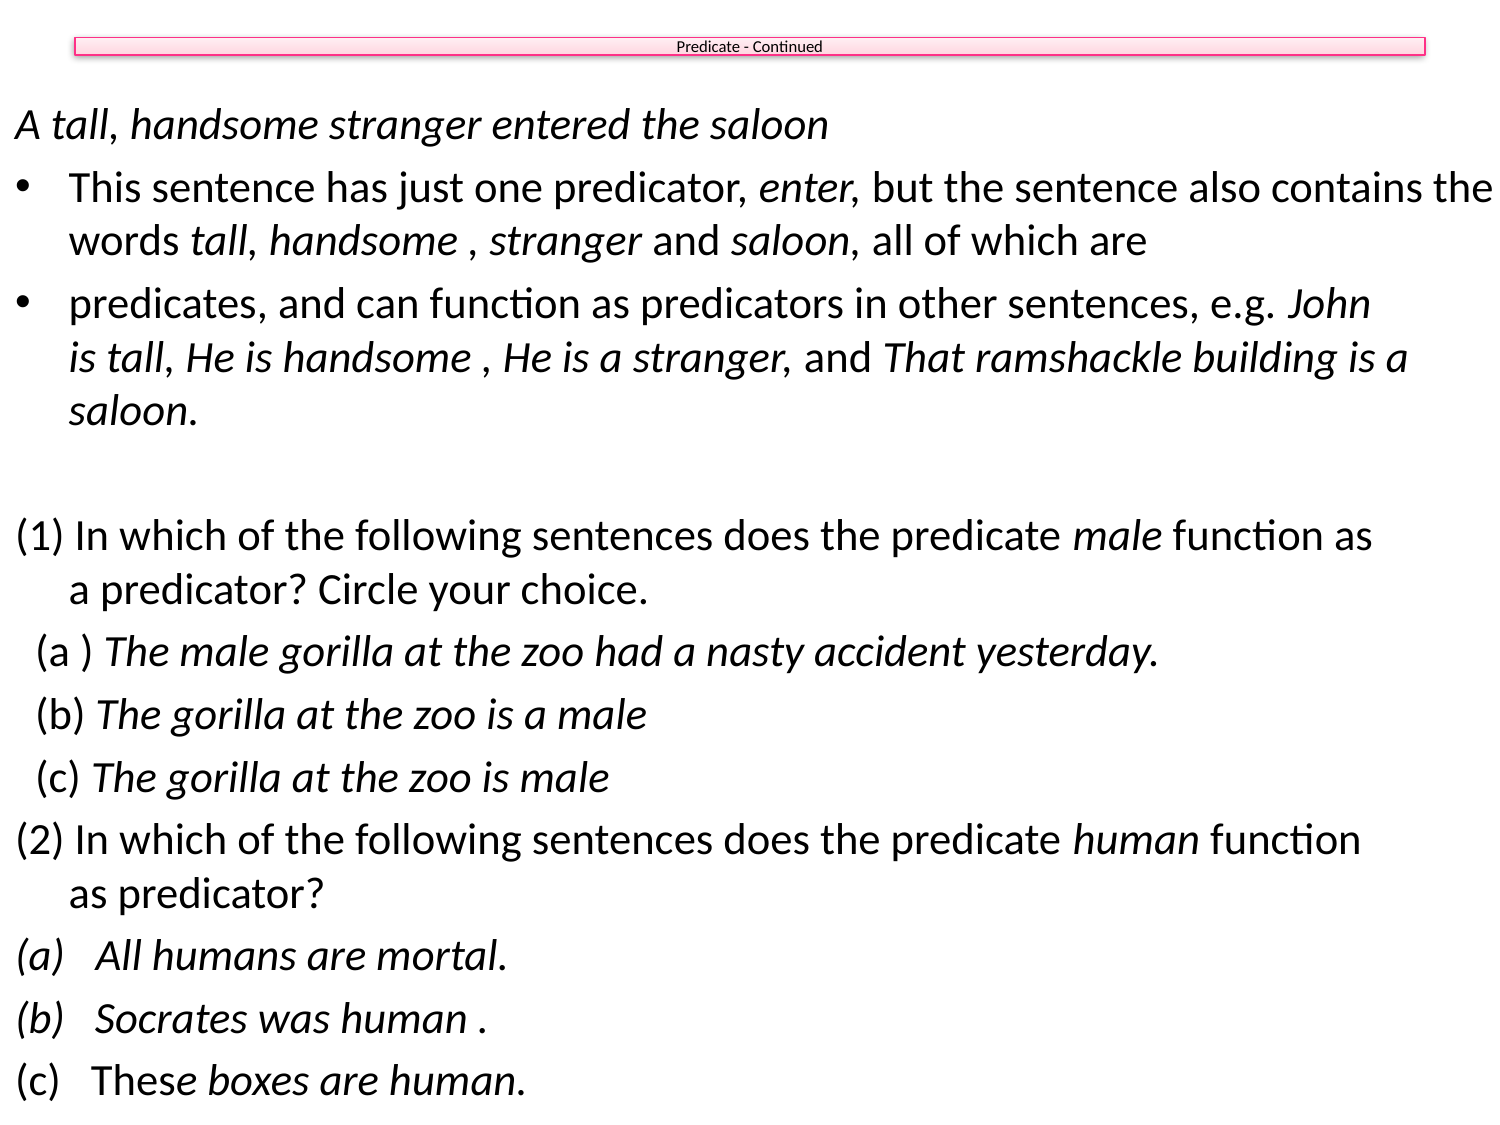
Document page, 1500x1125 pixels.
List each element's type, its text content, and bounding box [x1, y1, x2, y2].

title Predicate - Continued [74, 37, 1426, 56]
list A tall, handsome stranger entered the saloon This sentence has just one predicator, enter, but the sentence also contains the words tall, handsome , stranger and saloon, all of which are predicates, and can function as predicators in other sentences, e.g. John is tall, He is handsome , He is a stranger, and That ramshackle building is a saloon. (1) In which of the following sentences does the predicate male function as a predicator? Circle your choice. (a ) The male gorilla at the zoo had a nasty accident yesterday. (b) The gorilla at the zoo is a male (c) The gorilla at the zoo is male (2) In which of the following sentences does the predicate human function as predicator? All humans are mortal. (b) Socrates was human . (c) These boxes are human. [0, 87, 1500, 1125]
